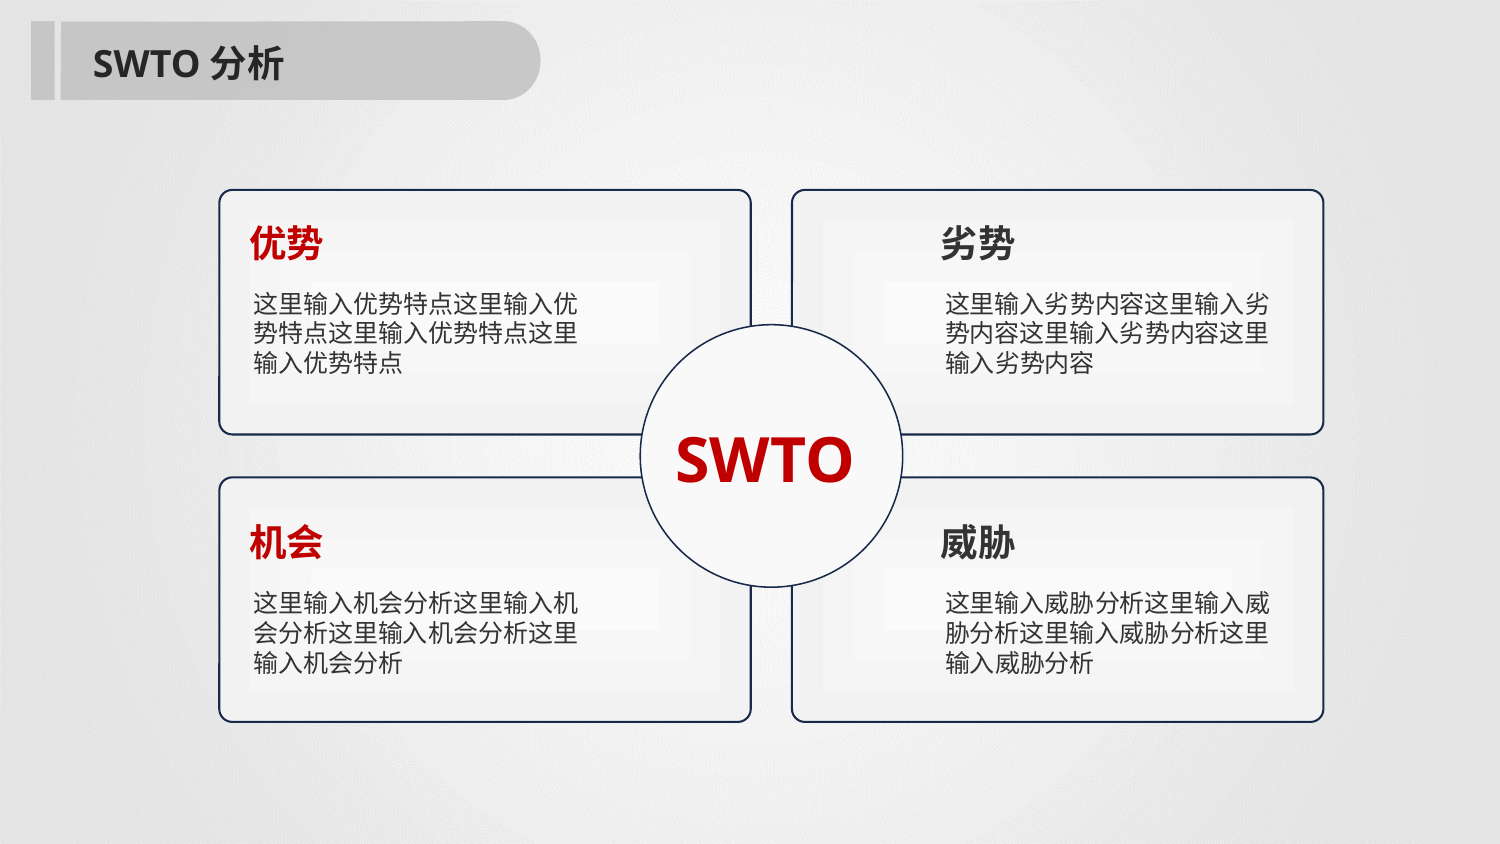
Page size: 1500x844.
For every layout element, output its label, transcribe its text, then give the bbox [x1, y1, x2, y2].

text_box 这里输入威胁分析这里输入威胁分析这里输入威胁分析这里输入威胁分析 [933, 581, 1297, 683]
text_box [29, 19, 57, 102]
text_box 这里输入劣势内容这里输入劣势内容这里输入劣势内容这里输入劣势内容 [933, 282, 1297, 384]
picture [0, 0, 1500, 844]
text_box SWTO [664, 414, 890, 502]
text_box 优势 [237, 214, 336, 271]
text_box 劣势 [929, 214, 1028, 271]
text_box [640, 324, 903, 588]
text_box [219, 189, 751, 435]
text_box SWTO分析 [81, 34, 549, 91]
text_box [791, 189, 1324, 435]
text_box [791, 477, 1324, 722]
text_box [58, 19, 534, 103]
text_box 这里输入优势特点这里输入优势特点这里输入优势特点这里输入优势特点 [241, 282, 605, 384]
text_box 威胁 [929, 513, 1028, 570]
text_box 这里输入机会分析这里输入机会分析这里输入机会分析这里输入机会分析 [241, 581, 605, 683]
text_box [219, 477, 751, 722]
text_box 机会 [237, 513, 336, 570]
